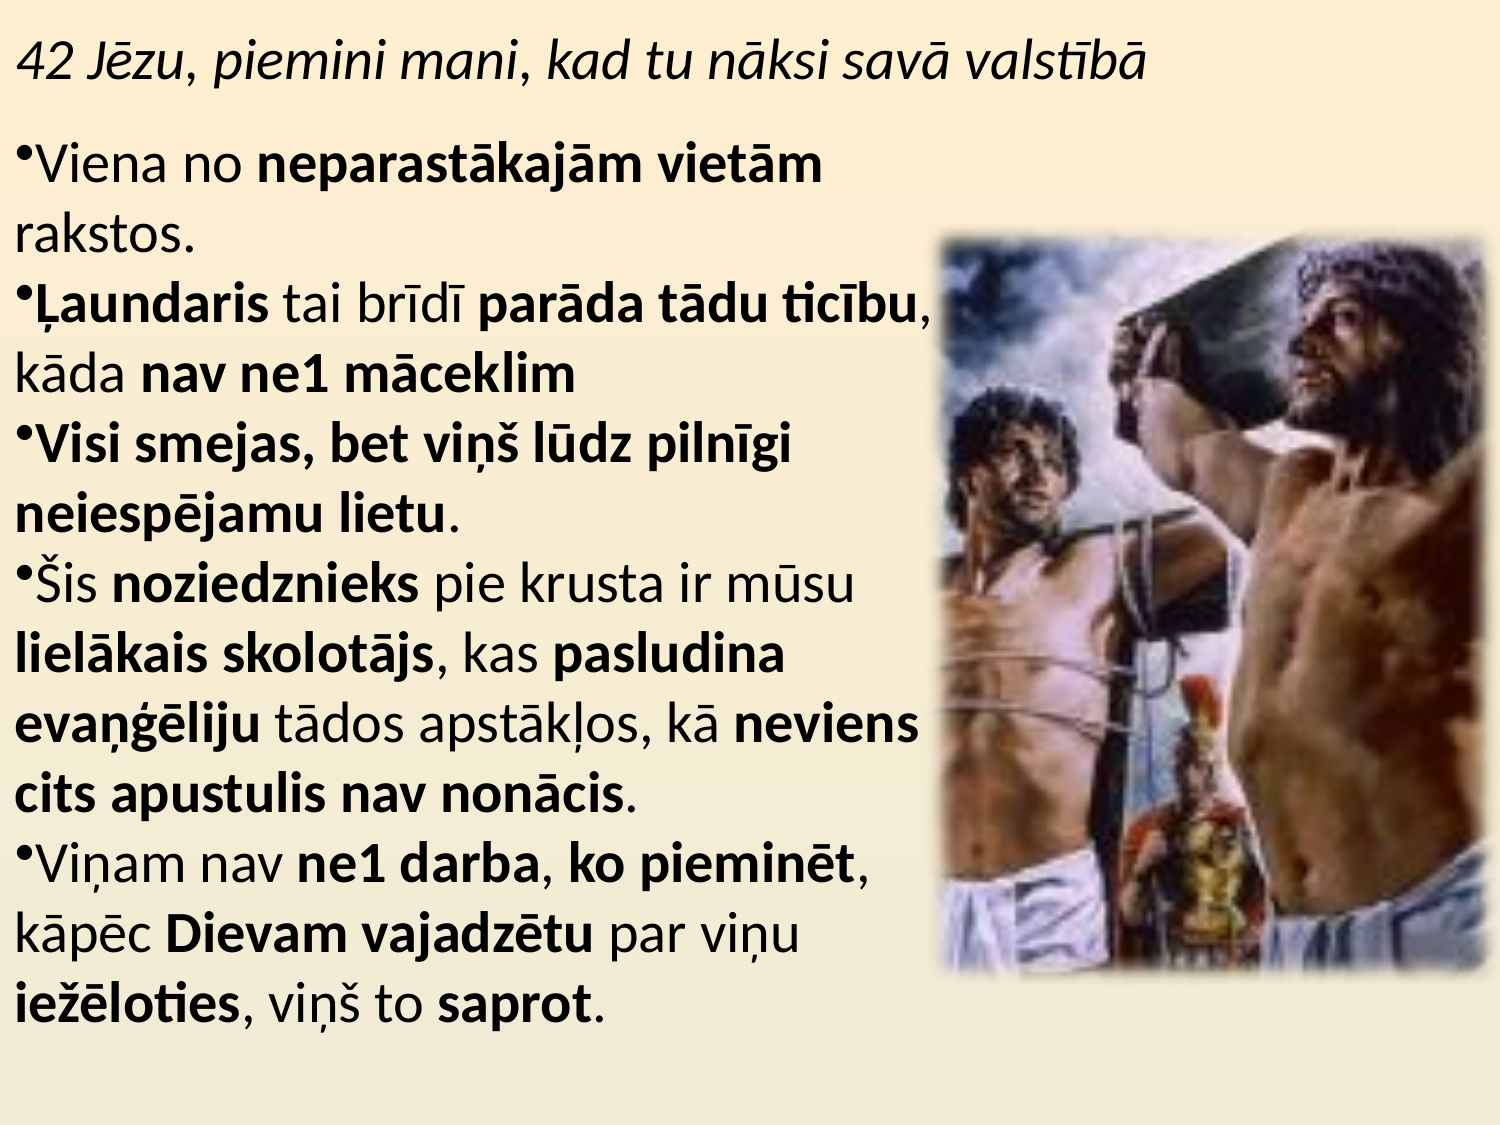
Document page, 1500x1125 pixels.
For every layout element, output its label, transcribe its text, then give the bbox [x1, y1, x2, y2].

picture [925, 222, 1500, 986]
list 42 Jēzu, piemini mani, kad tu nāksi savā valstībā [0, 13, 1500, 211]
text_box Viena no neparastākajām vietām rakstos. Ļaundaris tai brīdī parāda tādu ticību, kāda nav ne1 māceklim Visi smejas, bet viņš lūdz pilnīgi neiespējamu lietu. Šis noziedznieks pie krusta ir mūsu lielākais skolotājs, kas pasludina evaņģēliju tādos apstākļos, kā neviens cits apustulis nav nonācis. Viņam nav ne1 darba, ko pieminēt, kāpēc Dievam vajadzētu par viņu iežēloties, viņš to saprot. [0, 117, 973, 1042]
